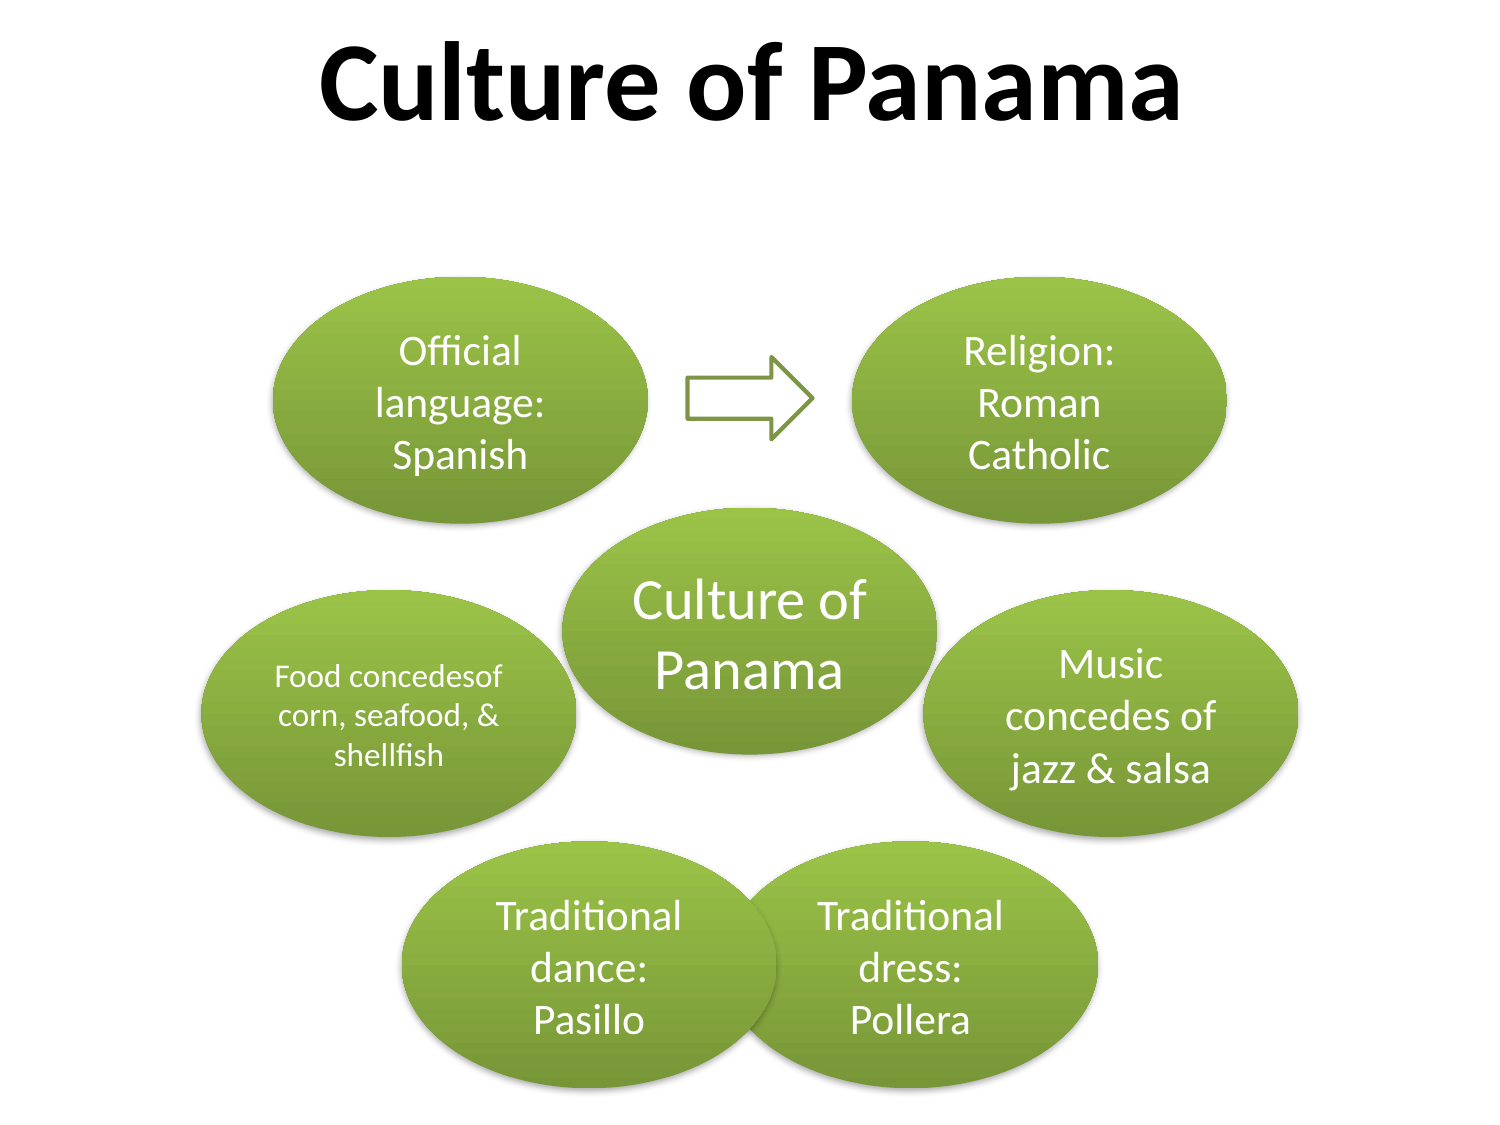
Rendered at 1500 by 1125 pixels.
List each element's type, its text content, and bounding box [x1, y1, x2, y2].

text_box Culture of Panama [304, 0, 1200, 135]
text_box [0, 137, 1500, 1125]
